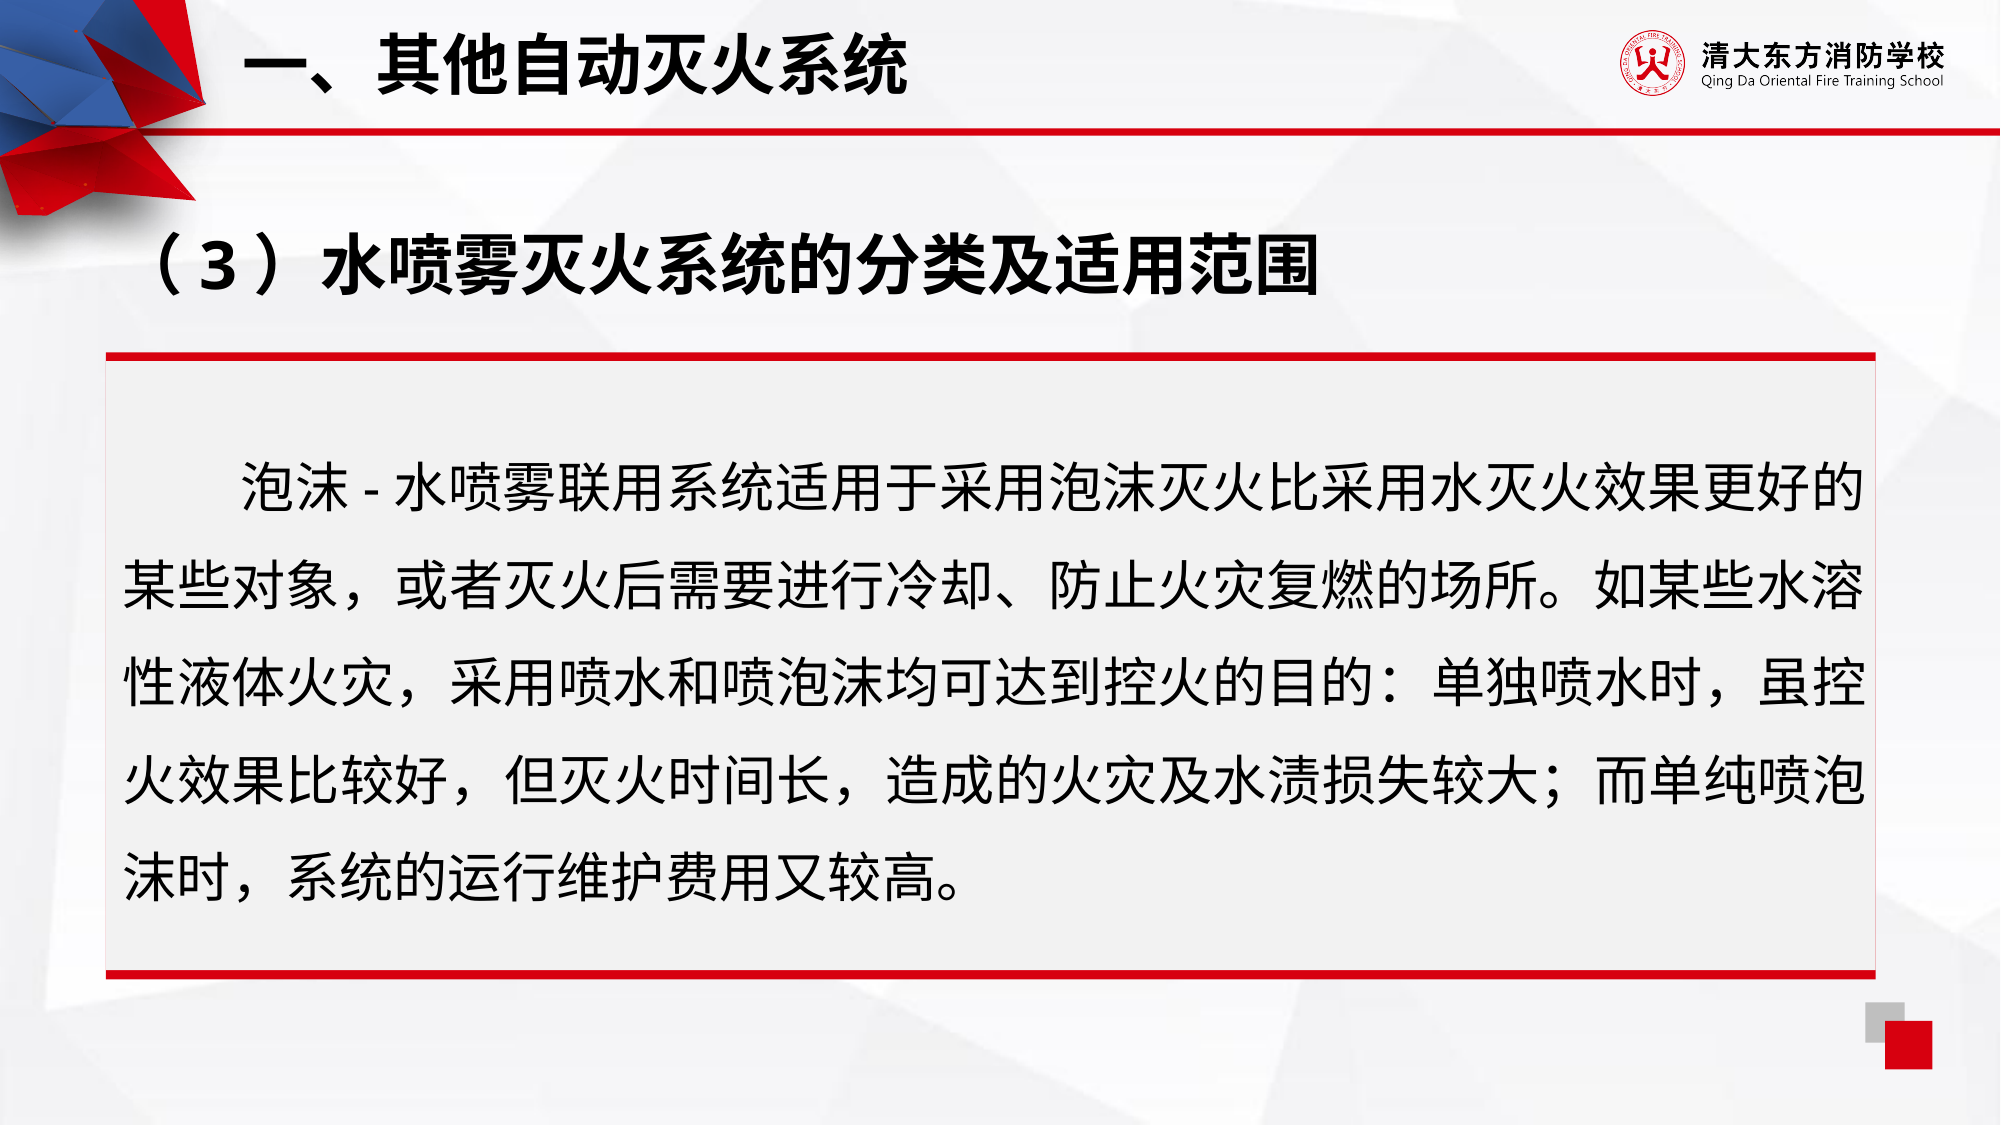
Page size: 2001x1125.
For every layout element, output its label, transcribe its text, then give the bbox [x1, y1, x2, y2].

text_box [1884, 1020, 1933, 1070]
text_box [210, 127, 2000, 137]
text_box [0, 0, 207, 216]
text_box [1864, 1001, 1906, 1044]
picture [0, 0, 2001, 1125]
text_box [105, 352, 1876, 980]
text_box 一、其他自动灭火系统 [227, 15, 1976, 111]
text_box （3）水喷雾灭火系统的分类及适用范围 [102, 215, 1851, 311]
text_box 泡沫-水喷雾联用系统适用于采用泡沫灭火比采用水灭火效果更好的某些对象，或者灭火后需要进行冷却、防止火灾复燃的场所。如某些水溶性液体火灾，采用喷水和喷泡沫均可达到控火的目的：单独喷水时，虽控火效果比较好，但灭火时间长，造成的火灾及水渍损失较大；而单纯喷泡沫时，系统的运行维护费用又较高。 [1876, 413, 1882, 916]
